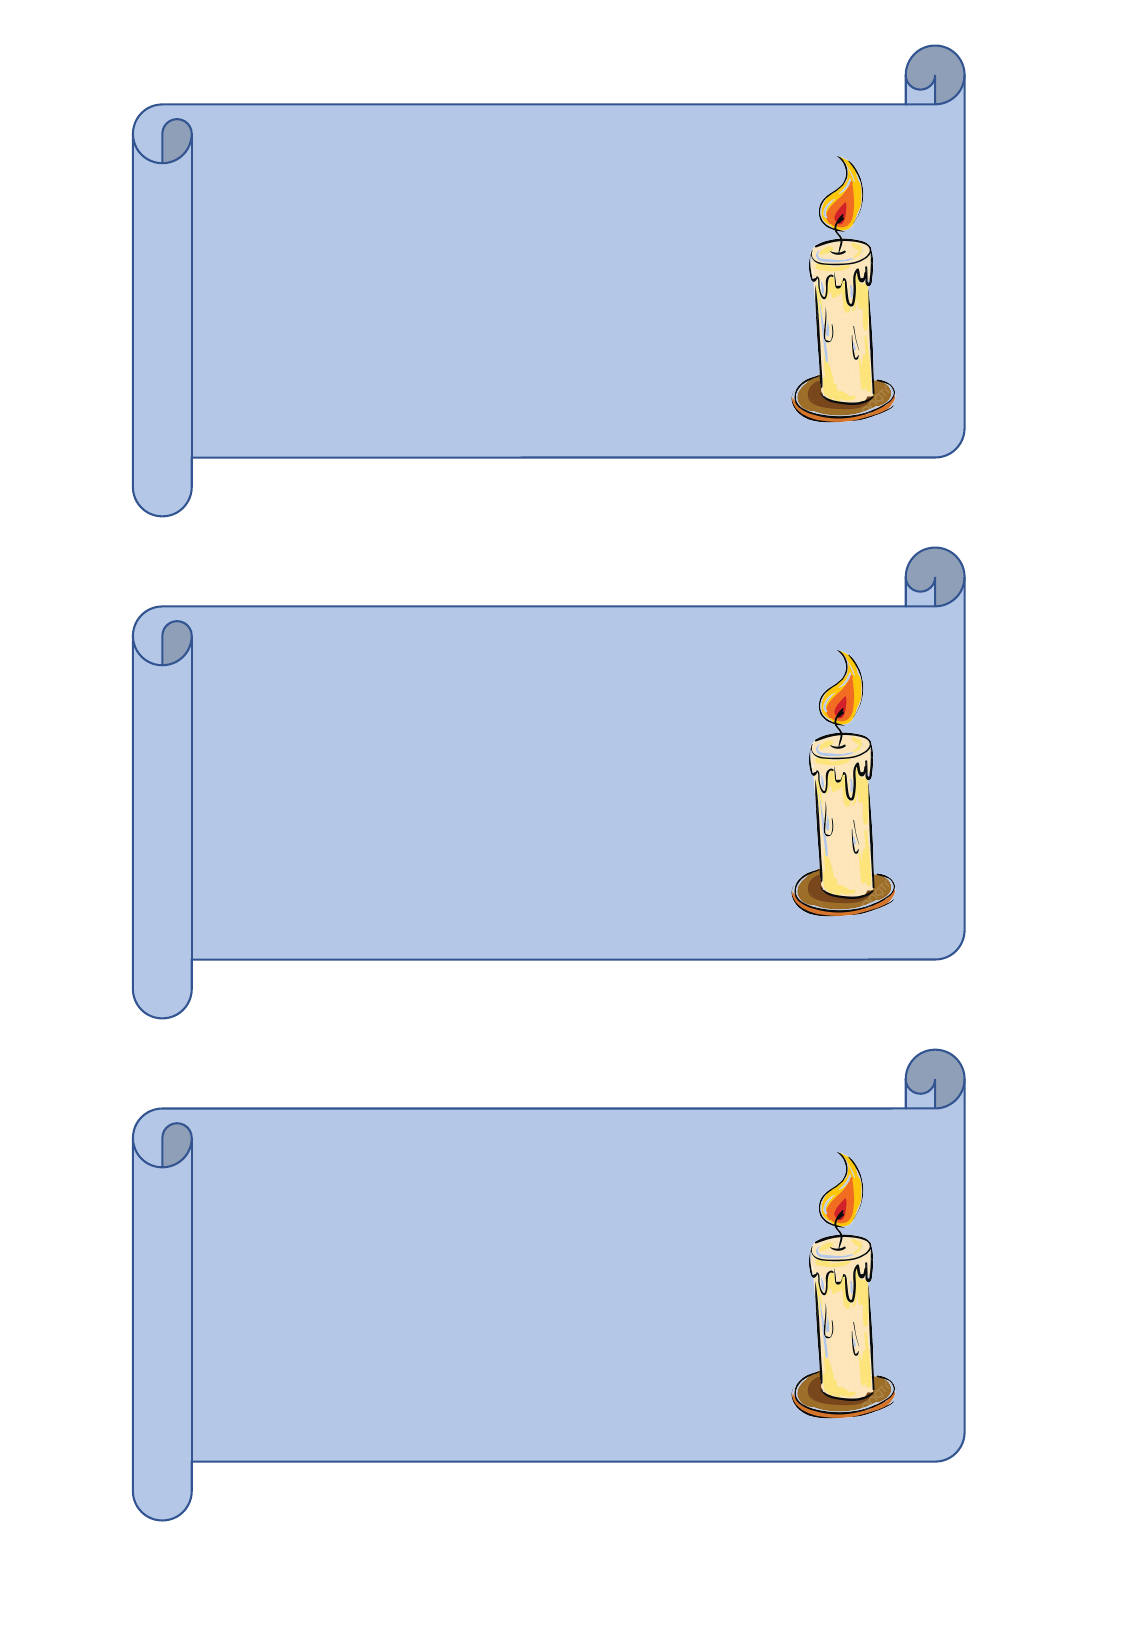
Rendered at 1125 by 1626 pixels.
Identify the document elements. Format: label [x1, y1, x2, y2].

text_box [132, 45, 965, 517]
text_box [132, 547, 965, 1019]
text_box [132, 1049, 965, 1521]
